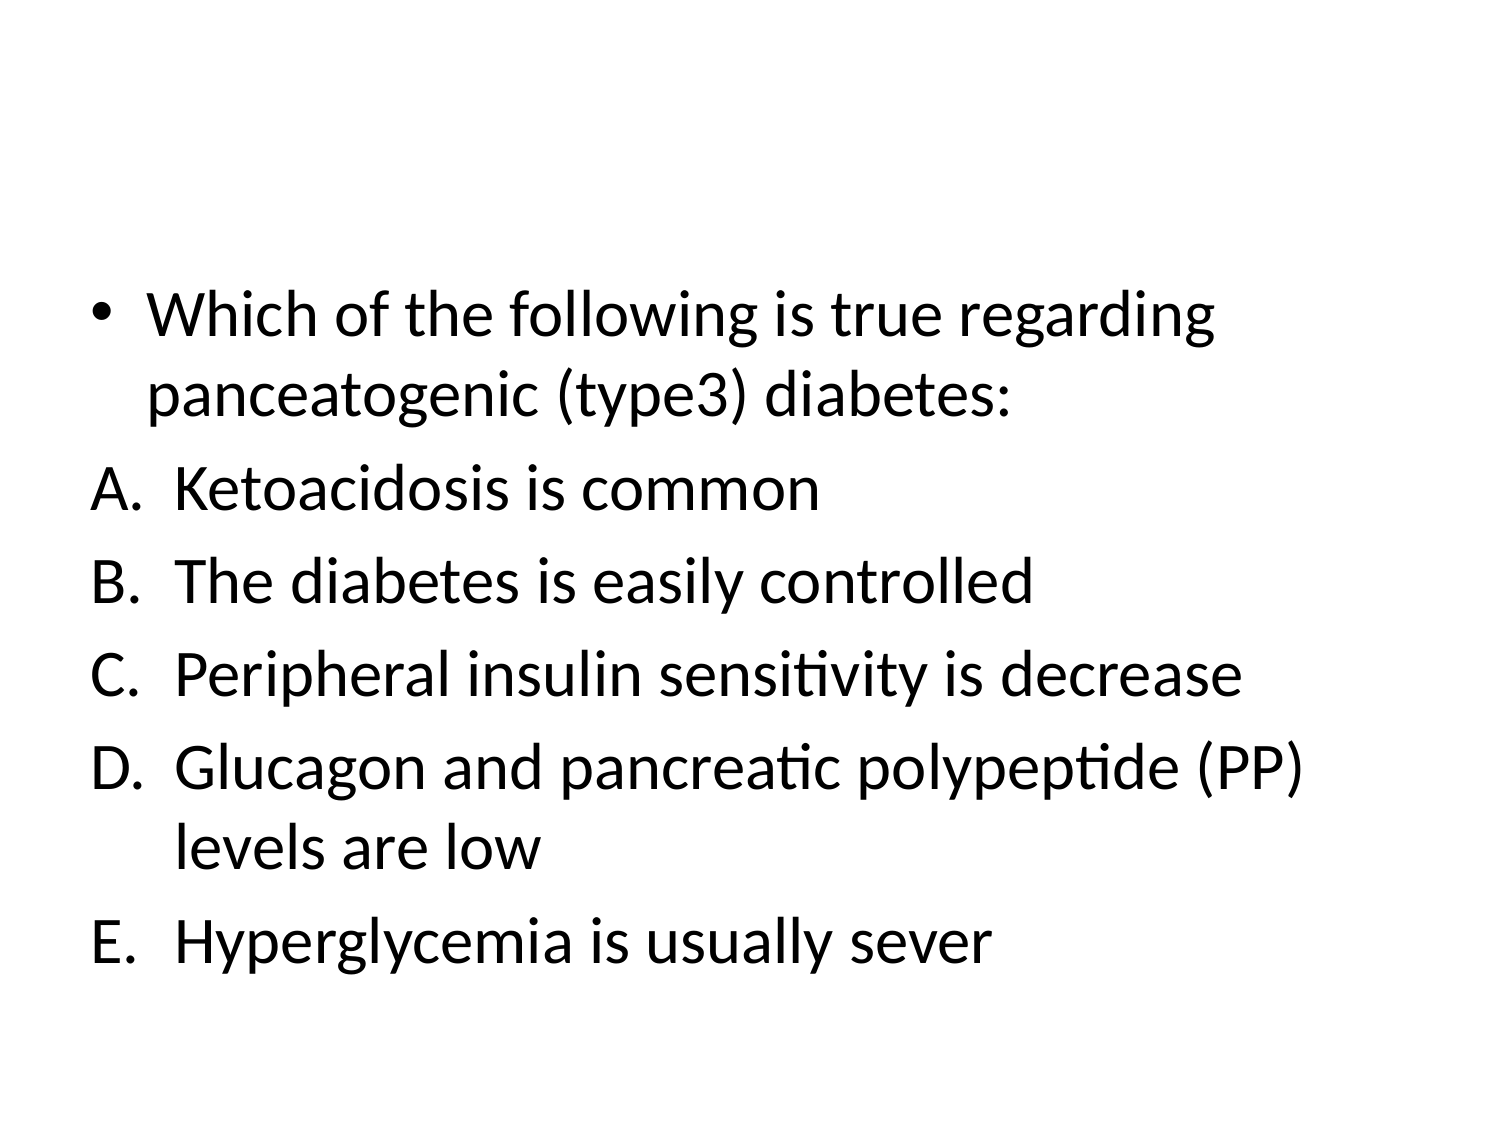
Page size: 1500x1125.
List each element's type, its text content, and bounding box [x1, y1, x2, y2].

list Which of the following is true regarding panceatogenic (type3) diabetes: Ketoacidosis is common The diabetes is easily controlled Peripheral insulin sensitivity is decrease Glucagon and pancreatic polypeptide (PP) levels are low Hyperglycemia is usually sever [75, 262, 1425, 1005]
